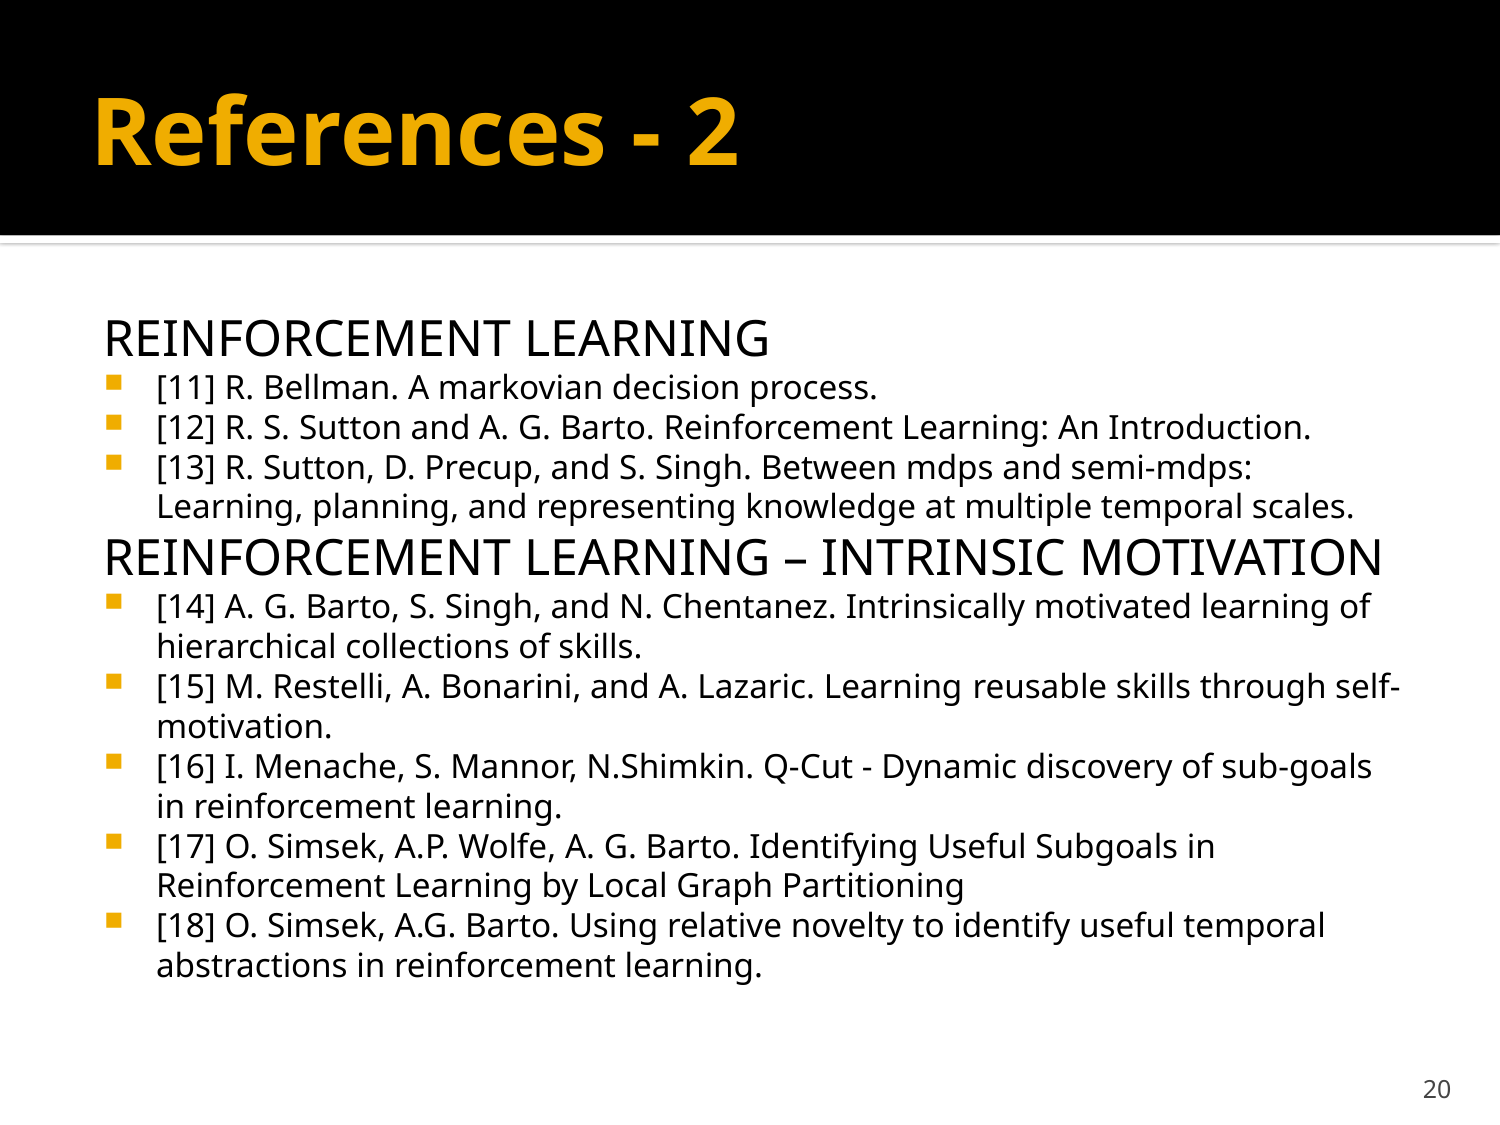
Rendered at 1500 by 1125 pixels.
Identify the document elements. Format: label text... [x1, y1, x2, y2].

title References - 2 [75, 25, 1425, 231]
slide_number 20 [1345, 1062, 1467, 1108]
list REINFORCEMENT LEARNING [11] R. Bellman. A markovian decision process. [12] R. S. Sutton and A. G. Barto. Reinforcement Learning: An Introduction. [13] R. Sutton, D. Precup, and S. Singh. Between mdps and semi-mdps: Learning, planning, and representing knowledge at multiple temporal scales. REINFORCEMENT LEARNING – INTRINSIC MOTIVATION [14] A. G. Barto, S. Singh, and N. Chentanez. Intrinsically motivated learning of hierarchical collections of skills. [15] M. Restelli, A. Bonarini, and A. Lazaric. Learning reusable skills through self-motivation. [16] I. Menache, S. Mannor, N.Shimkin. Q-Cut - Dynamic discovery of sub-goals in reinforcement learning. [17] O. Simsek, A.P. Wolfe, A. G. Barto. Identifying Useful Subgoals in Reinforcement Learning by Local Graph Partitioning [18] O. Simsek, A.G. Barto. Using relative novelty to identify useful temporal abstractions in reinforcement learning. [75, 291, 1425, 1050]
